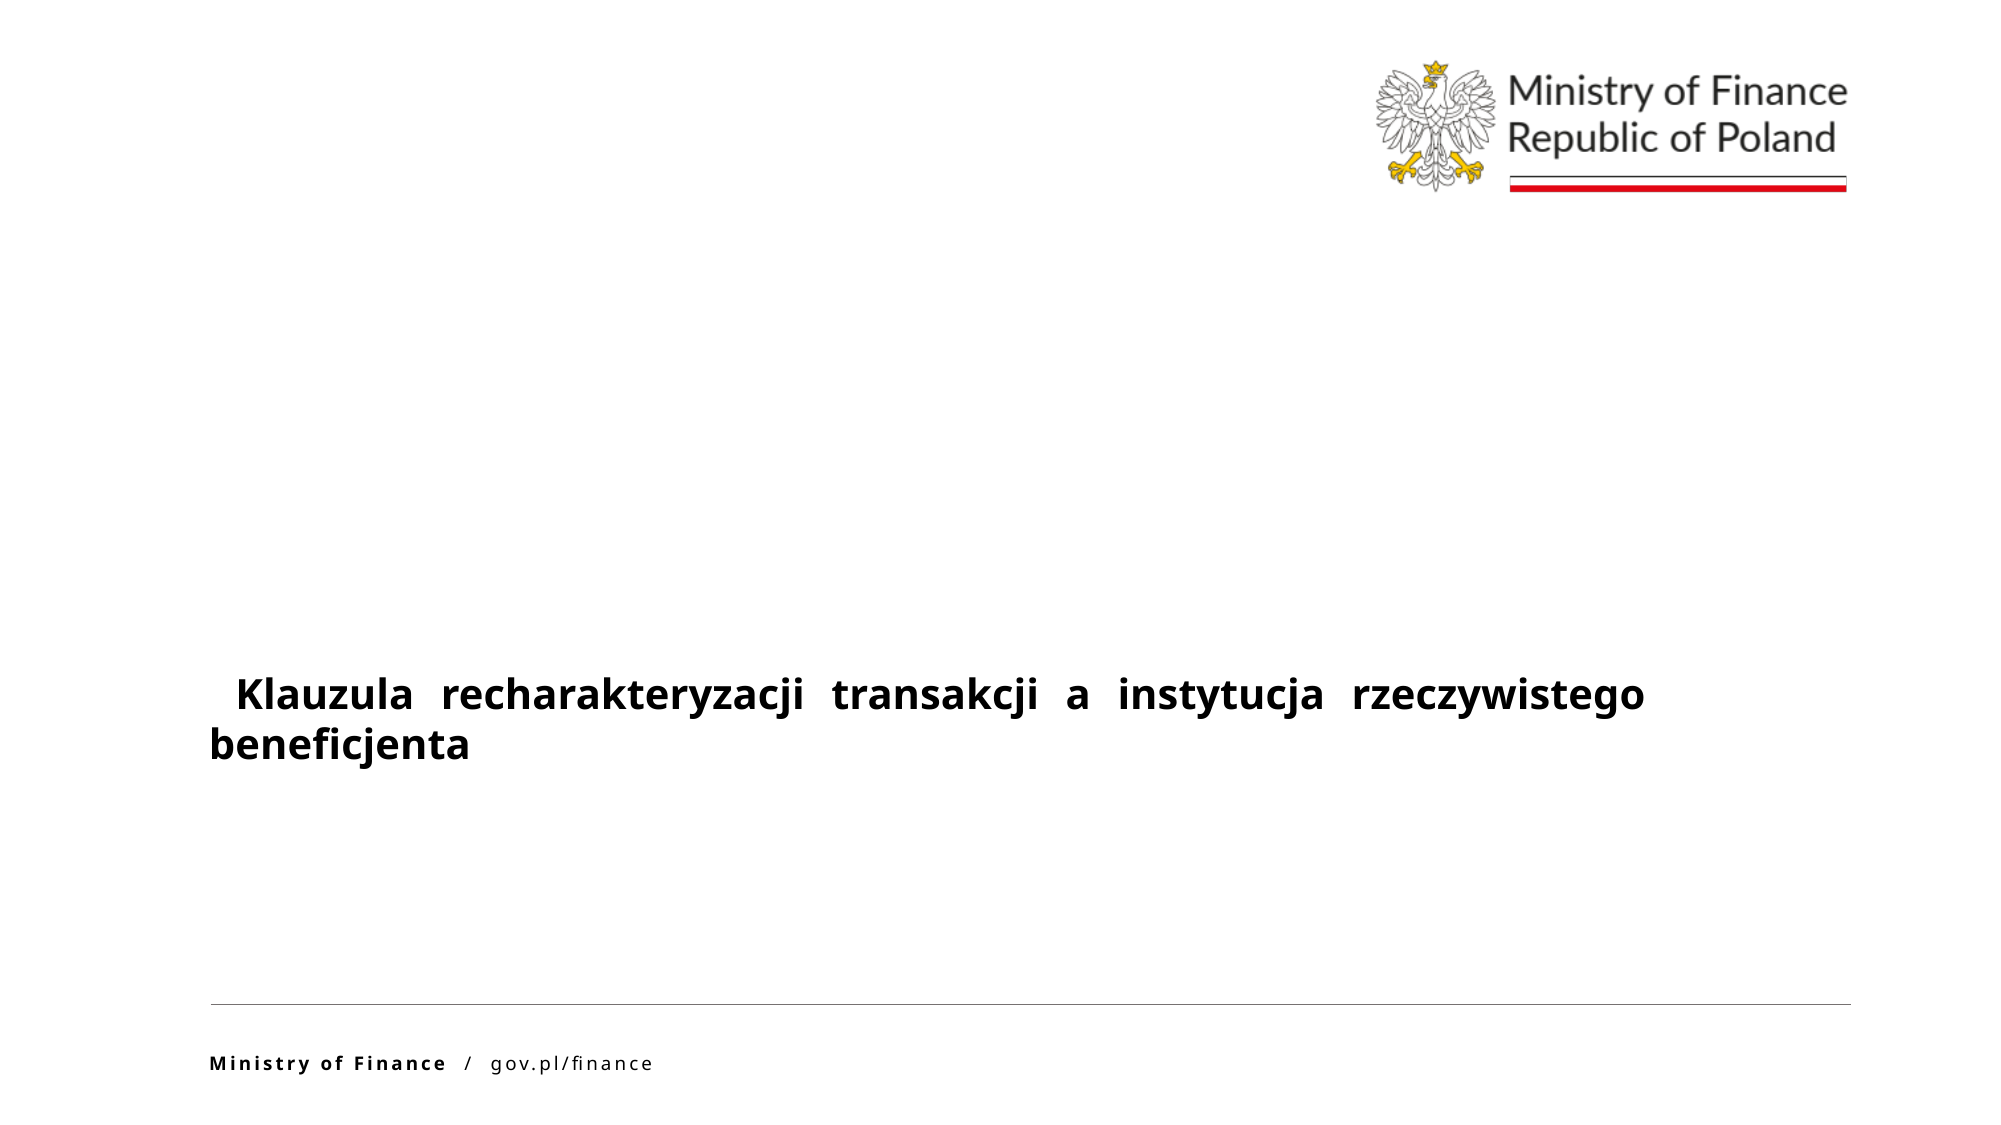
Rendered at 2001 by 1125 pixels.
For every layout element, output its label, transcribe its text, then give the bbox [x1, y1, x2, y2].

text_box Klauzula recharakteryzacji transakcji a instytucja rzeczywistego beneficjenta [194, 660, 1661, 776]
text_box [193, 1046, 673, 1081]
